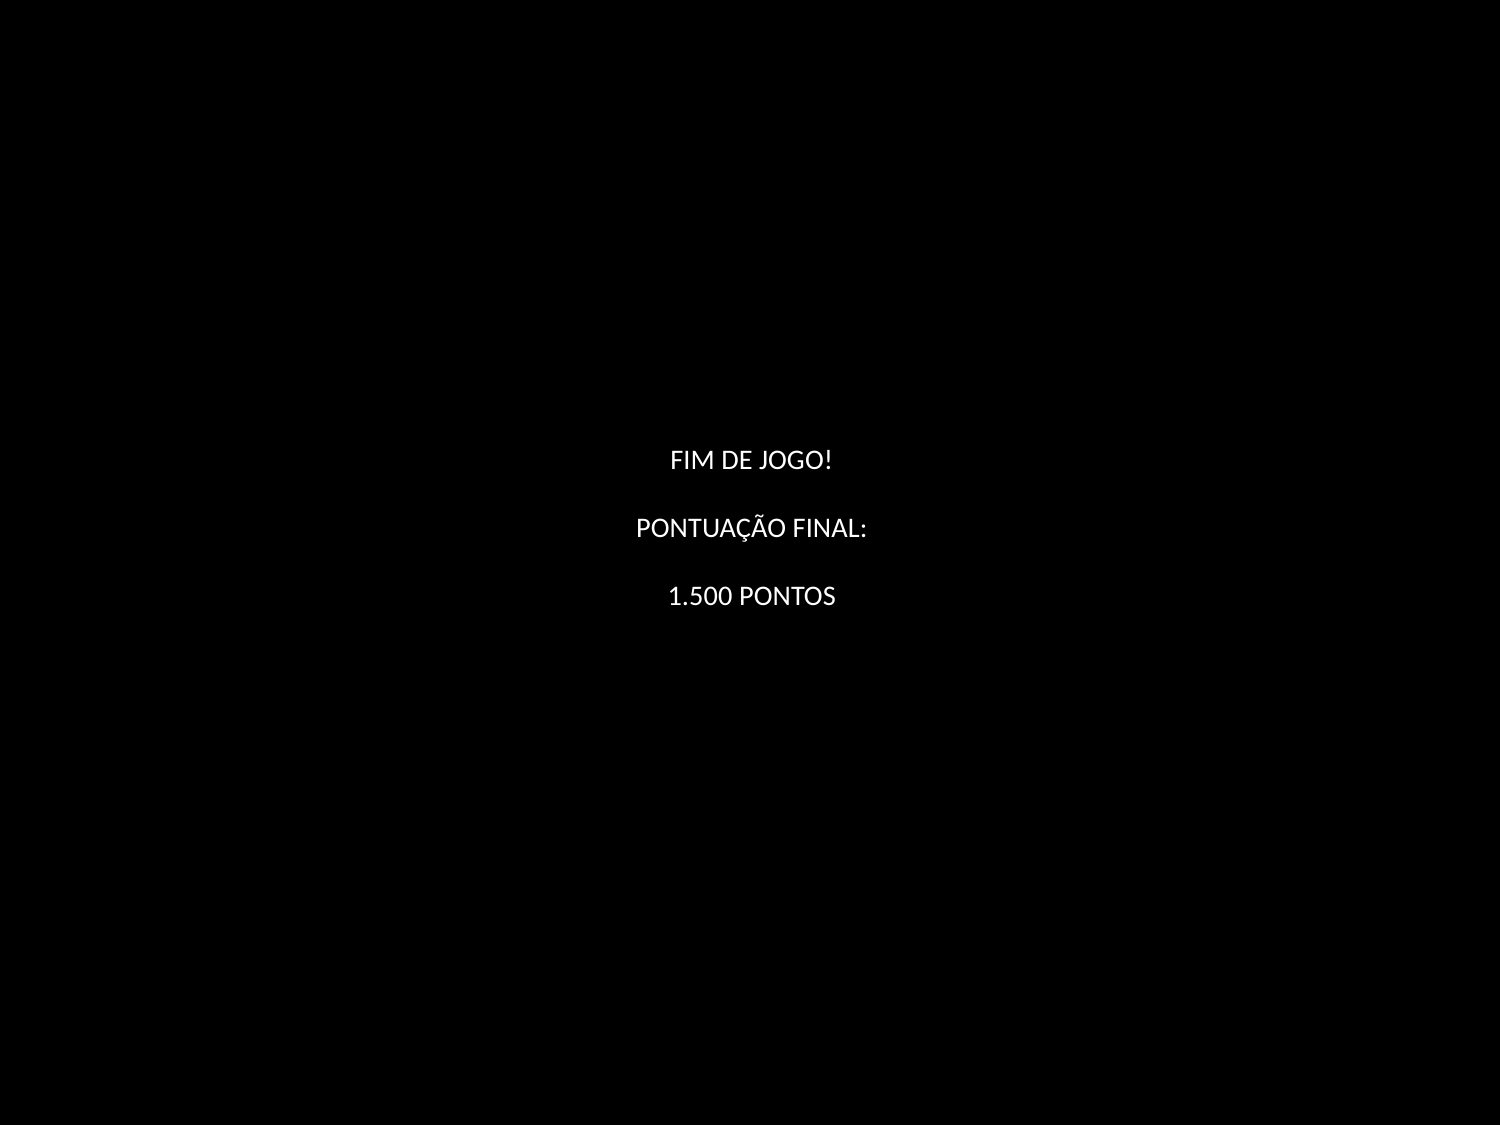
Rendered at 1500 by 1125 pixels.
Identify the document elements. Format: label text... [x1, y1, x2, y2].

title FIM DE JOGO! PONTUAÇÃO FINAL: 1.500 PONTOS [76, 432, 1428, 621]
